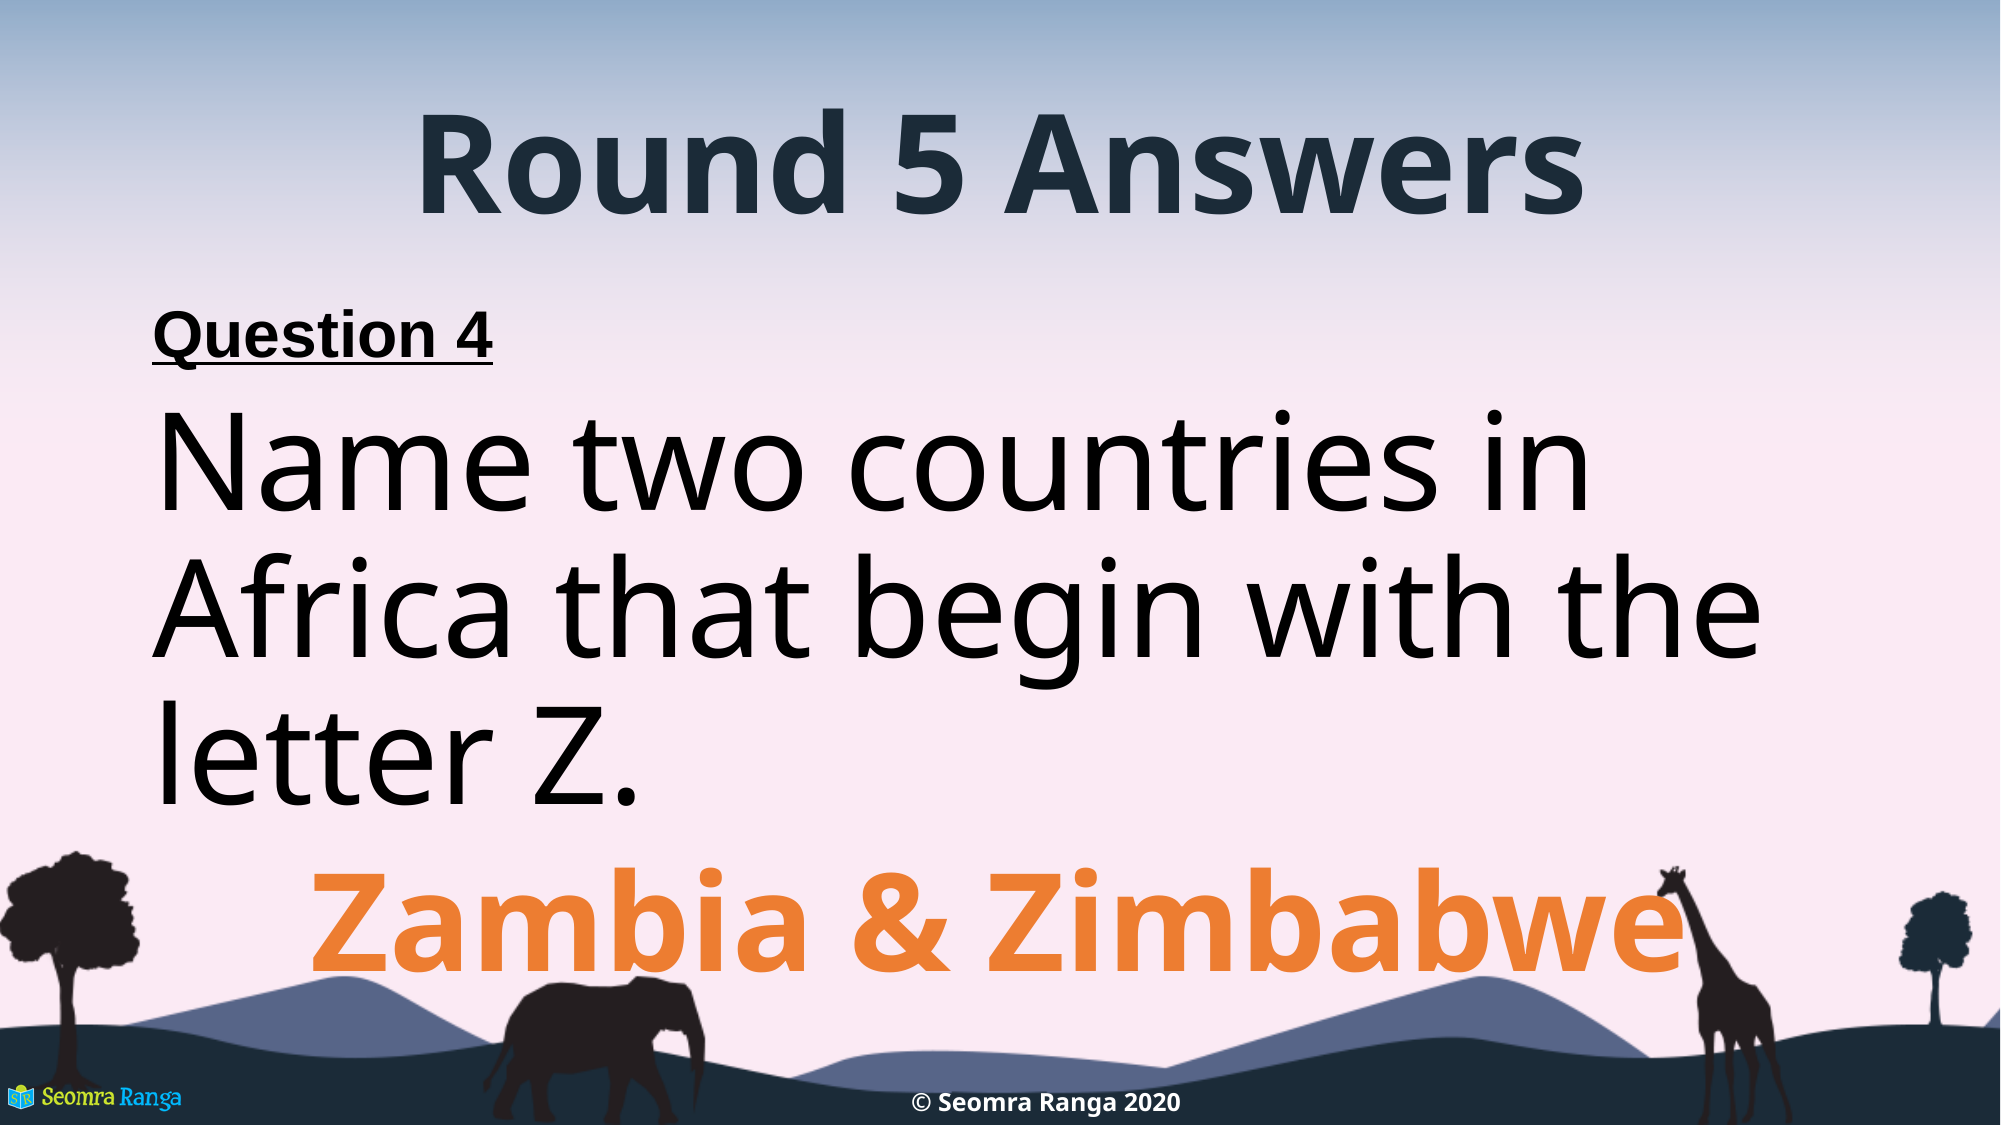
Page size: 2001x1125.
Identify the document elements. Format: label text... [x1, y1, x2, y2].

text_box © Seomra Ranga 2020 www.seomraranga.com [762, 1079, 1330, 1125]
list Question 4 Name two countries in Africa that begin with the letter Z. Zambia & Zimbabwe [137, 293, 1863, 1014]
title Round 5 Answers [137, 59, 1863, 278]
picture [0, 0, 2001, 1125]
